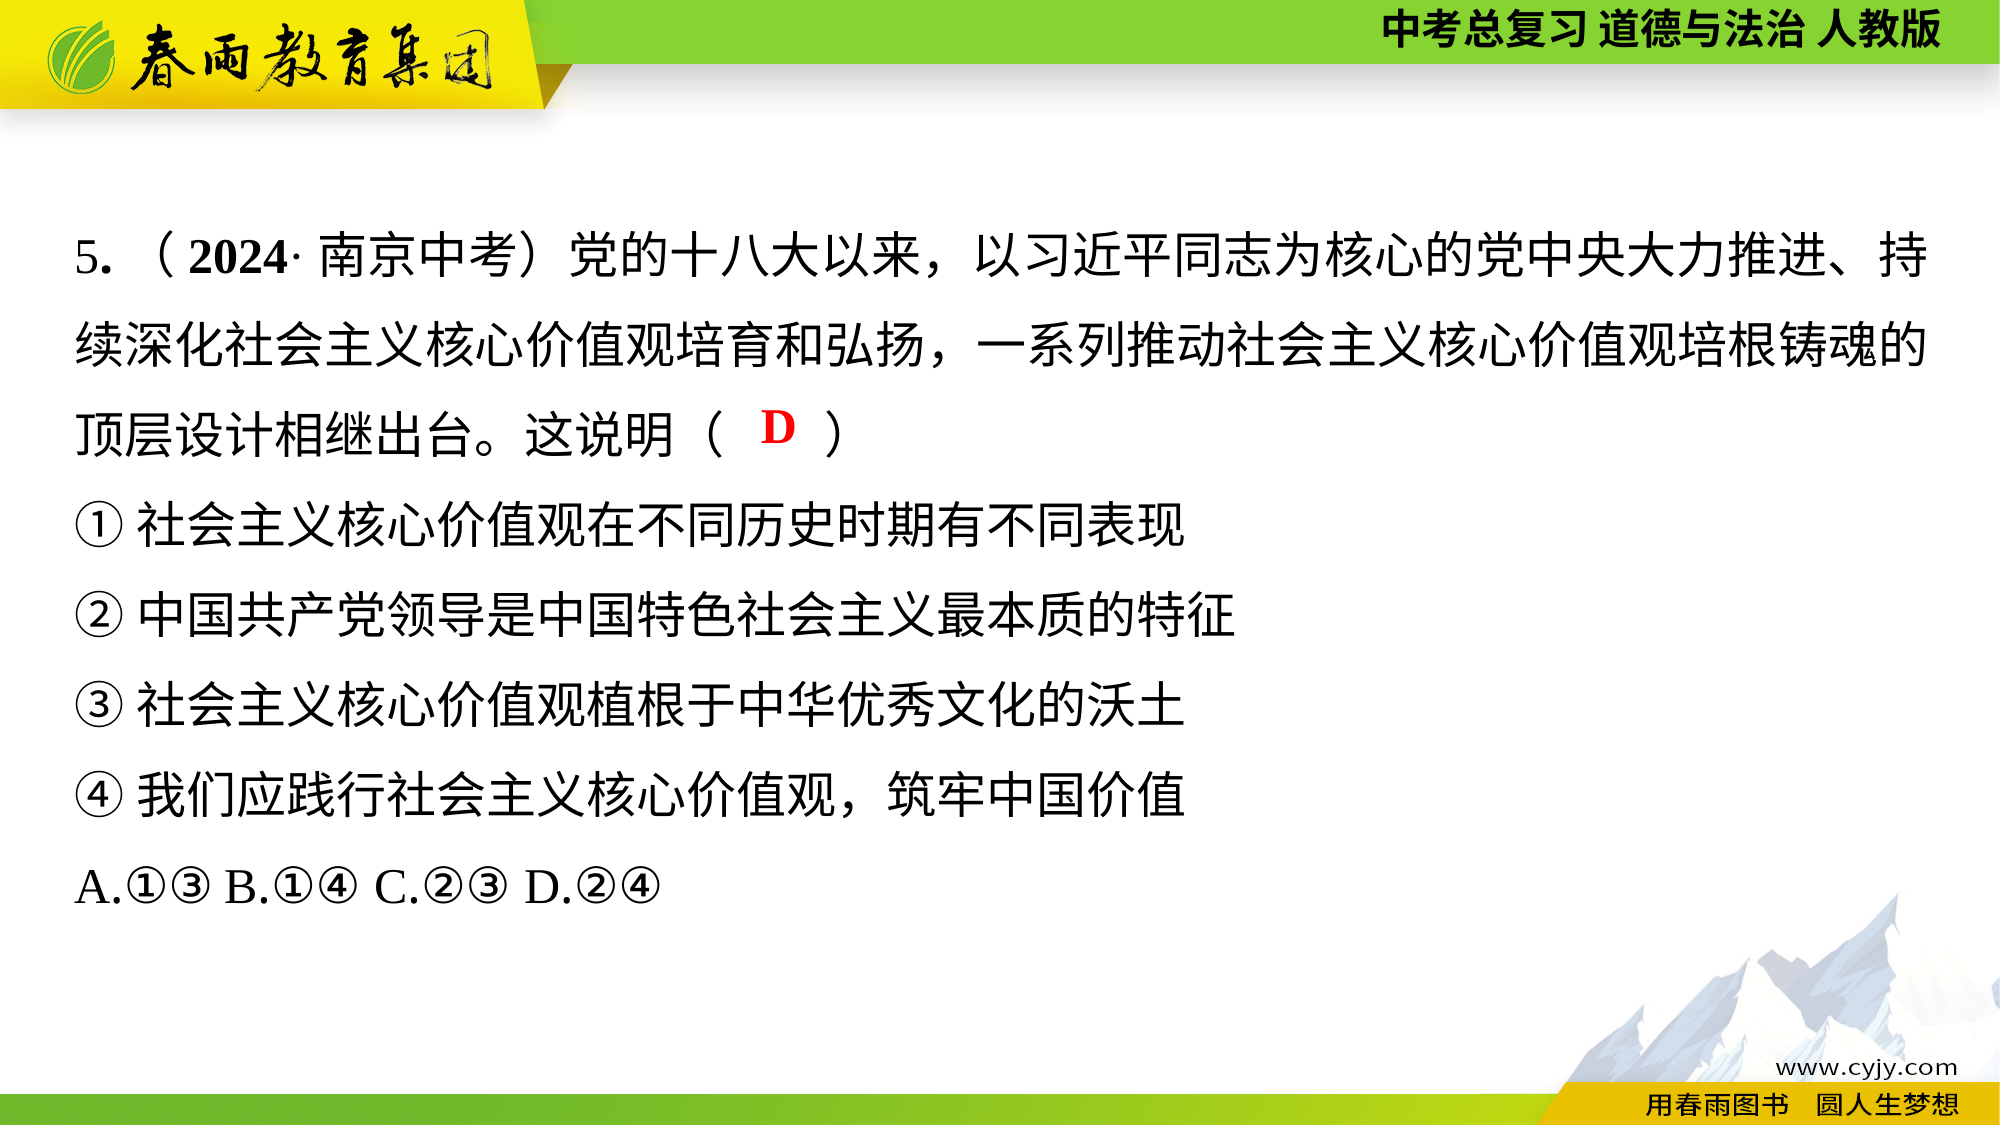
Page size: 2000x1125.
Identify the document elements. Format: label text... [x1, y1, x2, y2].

text_box D [746, 385, 812, 461]
list 5.（2024·南京中考）党的十八大以来，以习近平同志为核心的党中央大力推进、持续深化社会主义核心价值观培育和弘扬，一系列推动社会主义核心价值观培根铸魂的顶层设计相继出台。这说明（ ） ①社会主义核心价值观在不同历史时期有不同表现 ②中国共产党领导是中国特色社会主义最本质的特征 ③社会主义核心价值观植根于中华优秀文化的沃土 ④我们应践行社会主义核心价值观，筑牢中国价值 A.①③ B.①④ C.②③ D.②④ [59, 186, 1944, 917]
picture [0, 0, 2000, 1125]
